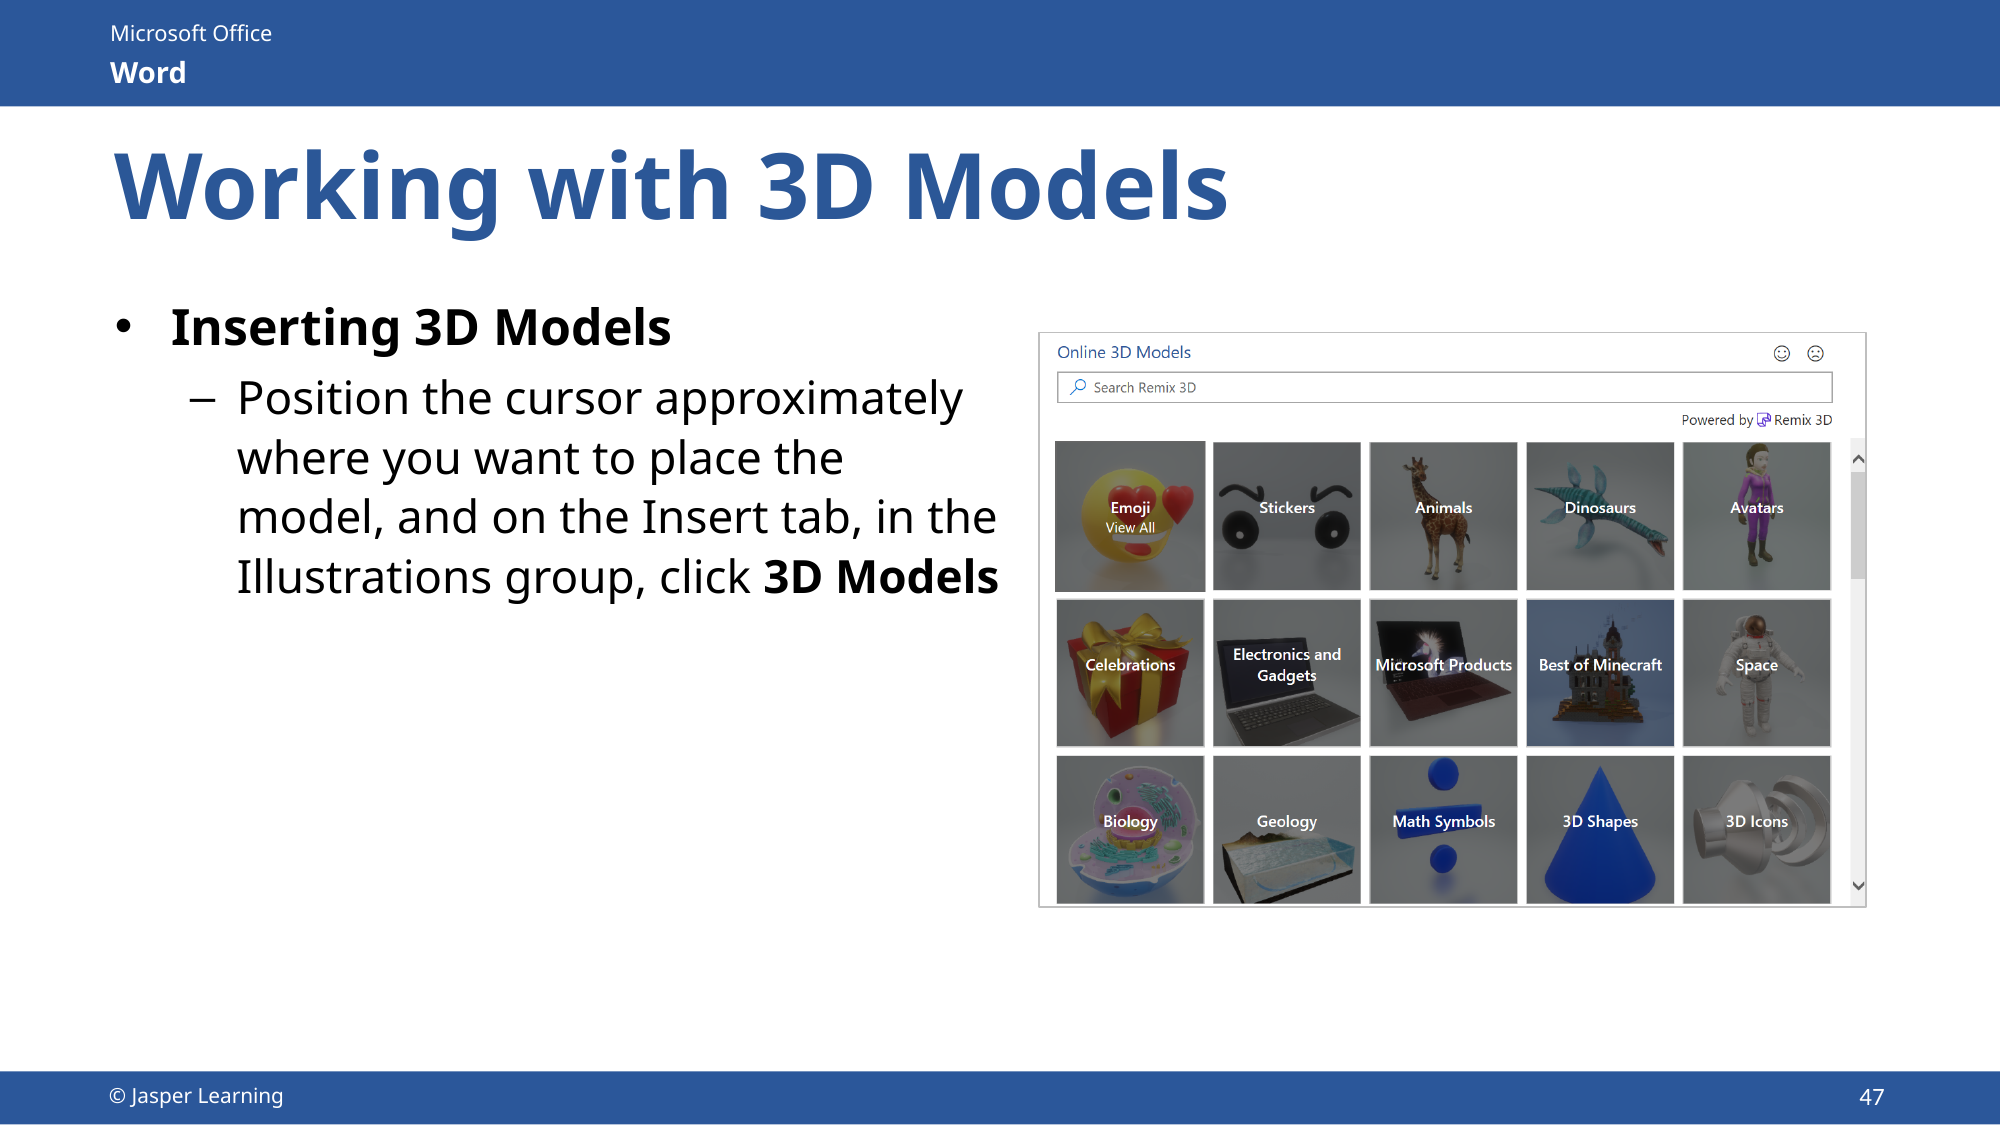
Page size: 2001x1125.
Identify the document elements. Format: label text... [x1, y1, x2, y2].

footer © Jasper Learning [94, 1066, 769, 1125]
title Working with 3D Models [99, 118, 1866, 248]
list Inserting 3D Models Position the cursor approximately where you want to place the model, and on the Insert tab, in the Illustrations group, click 3D Models [99, 283, 1017, 1026]
slide_number 47 [1433, 1065, 1900, 1125]
picture [1039, 333, 1866, 907]
